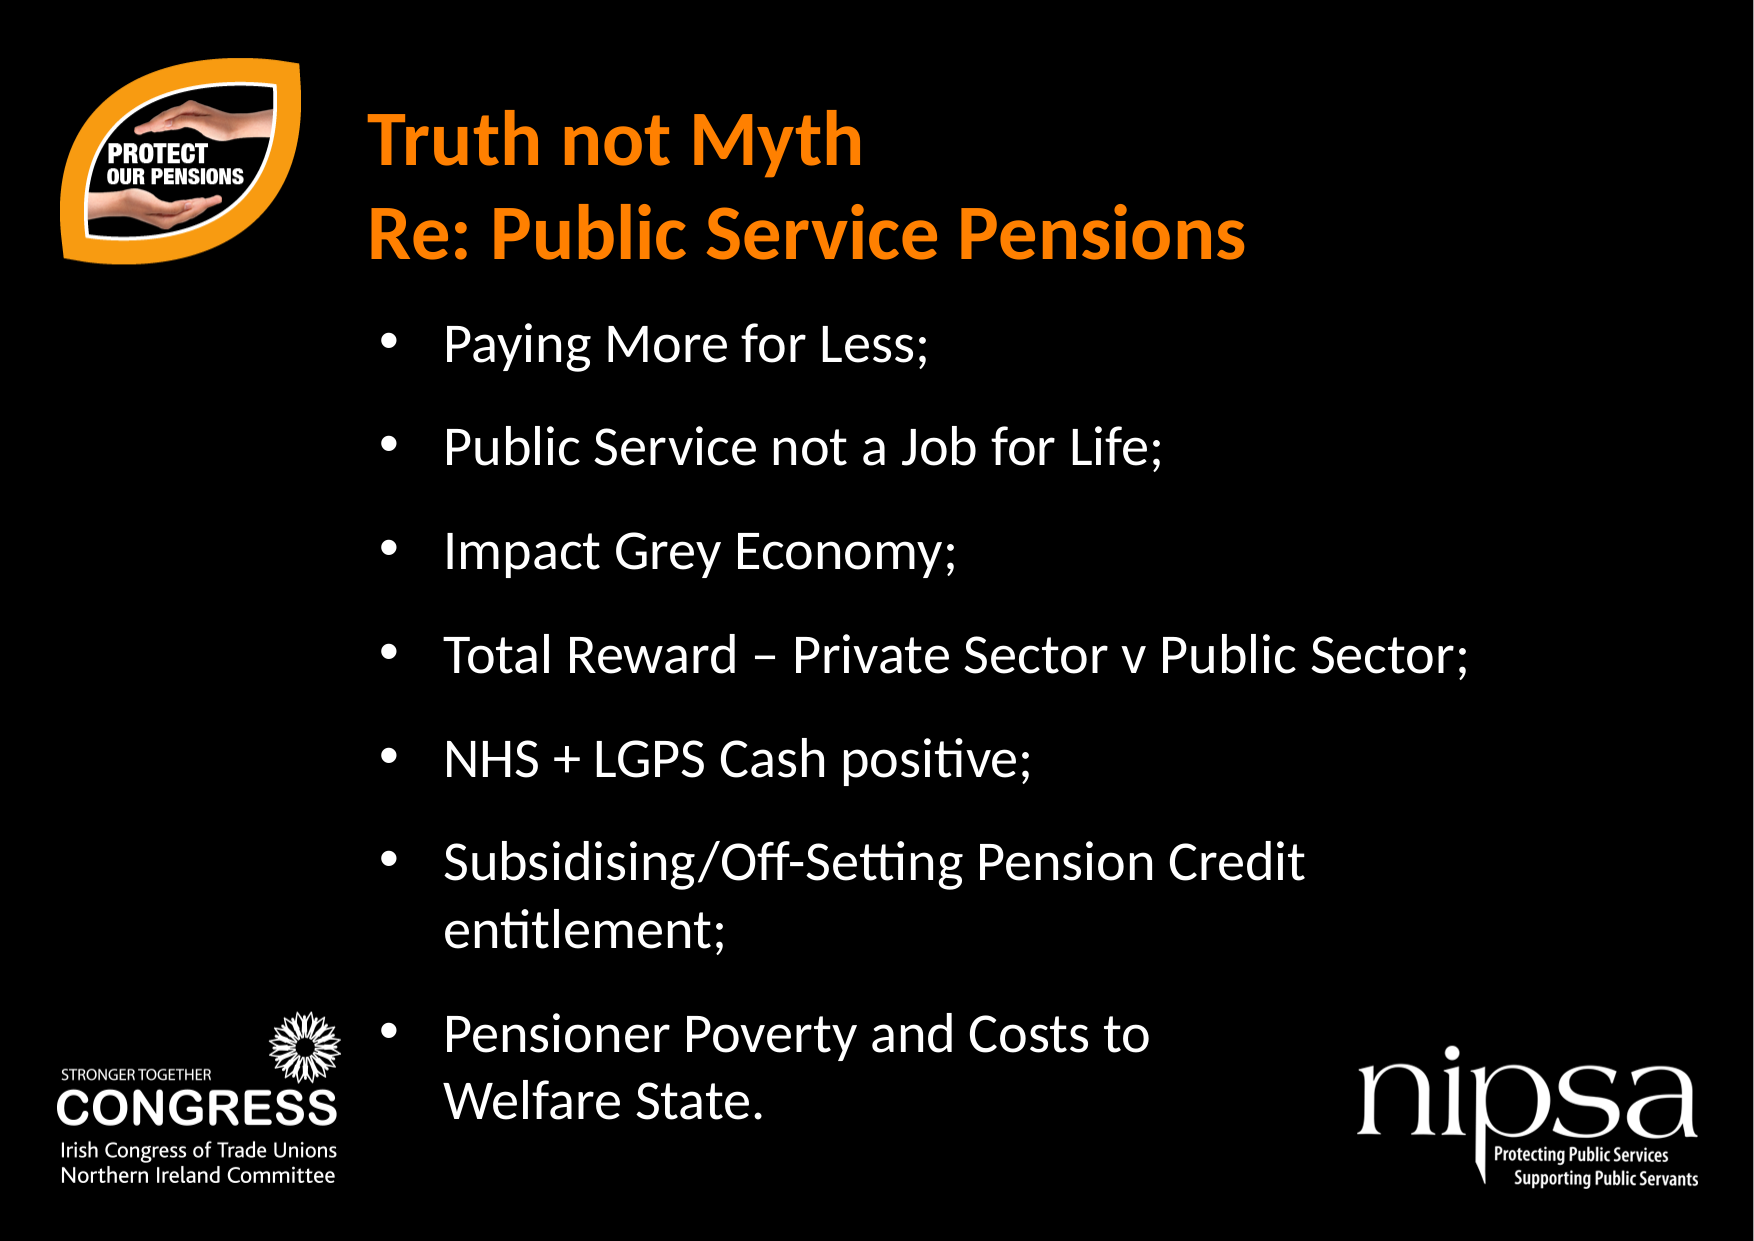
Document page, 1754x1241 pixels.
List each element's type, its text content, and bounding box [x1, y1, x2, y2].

title Truth not Myth Re: Public Service Pensions [350, 77, 1707, 285]
list Paying More for Less; Public Service not a Job for Life; Impact Grey Economy; Total Reward – Private Sector v Public Sector; NHS + LGPS Cash positive; Subsidising/Off-Setting Pension Credit entitlement; Pensioner Poverty and Costs to Welfare State. [362, 297, 1754, 1208]
picture [0, 0, 1754, 1241]
